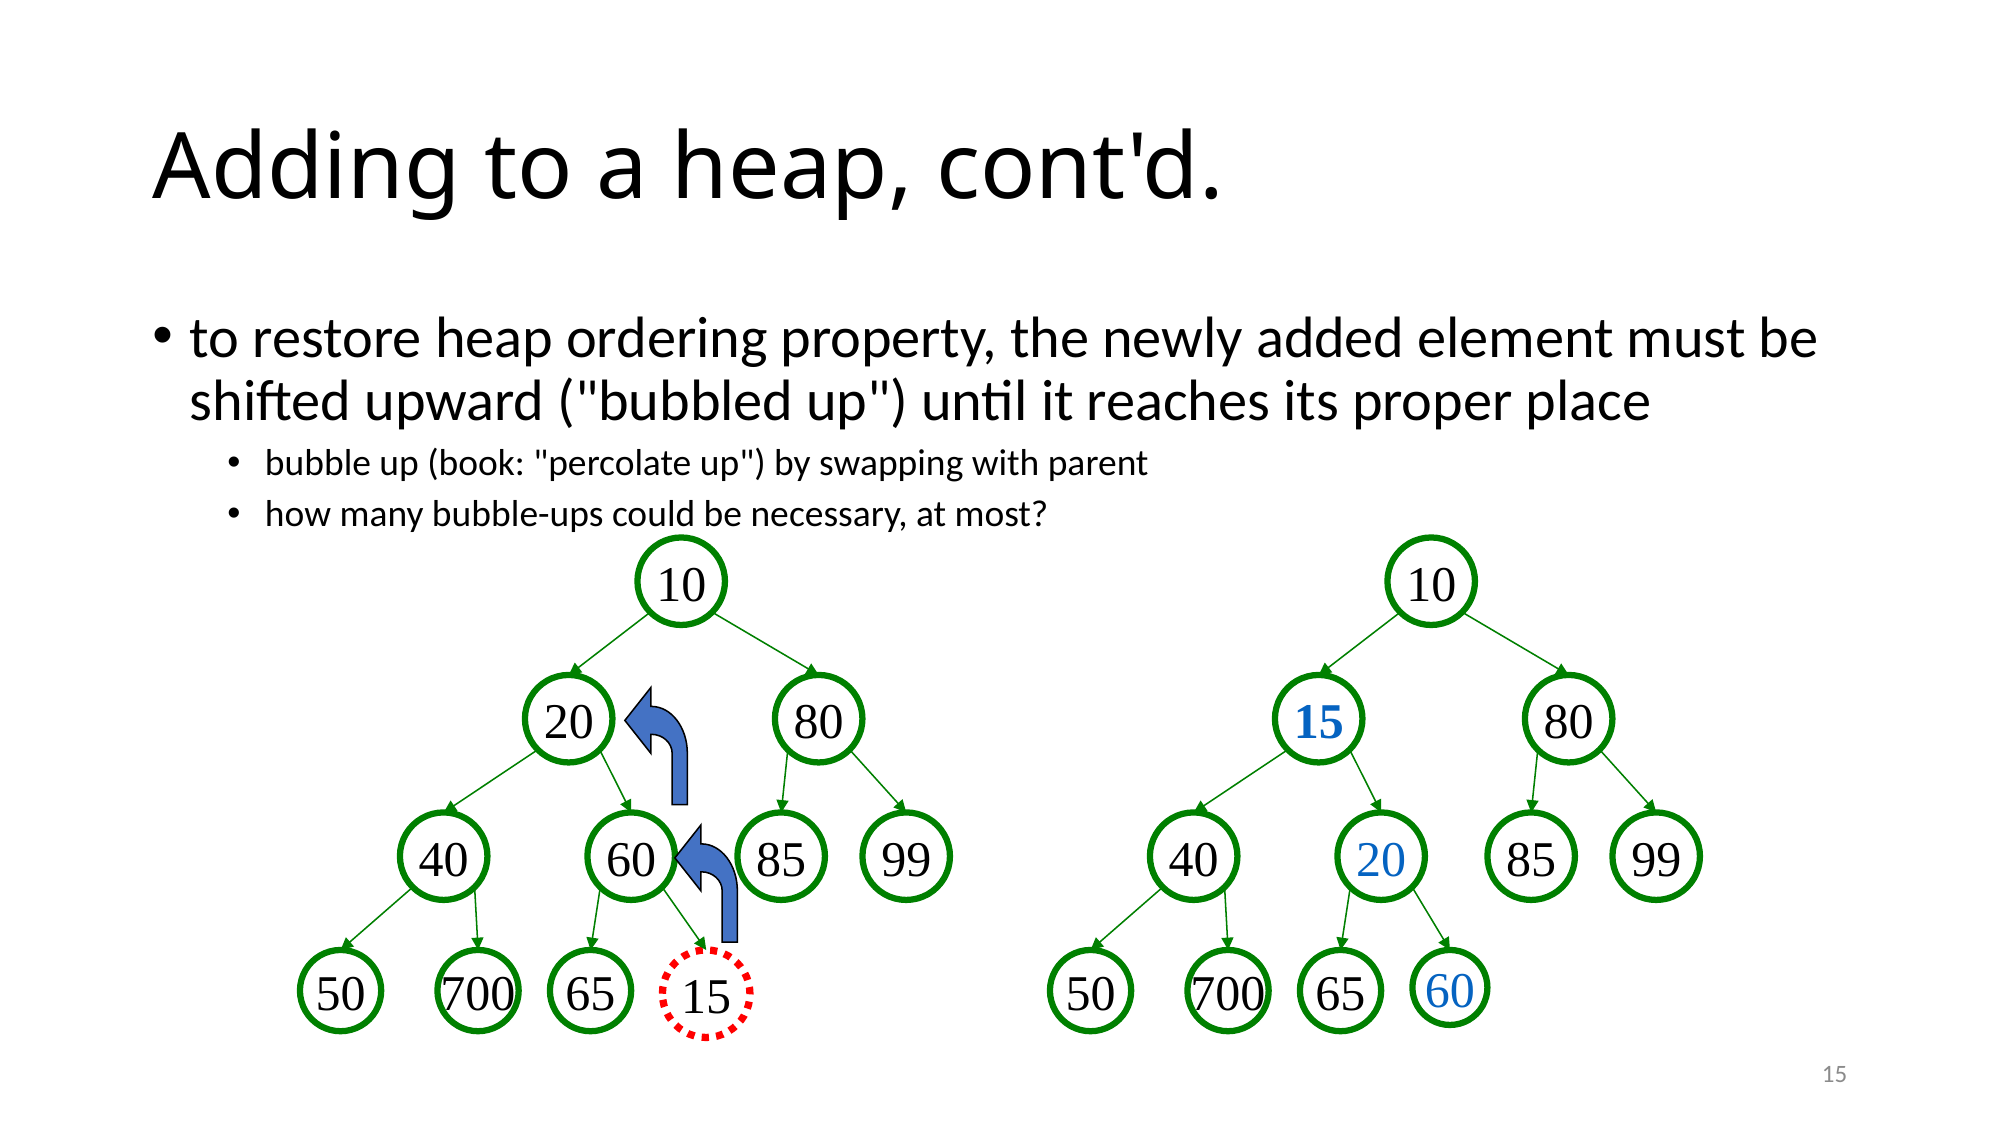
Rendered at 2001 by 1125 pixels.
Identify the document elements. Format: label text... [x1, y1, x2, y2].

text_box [1318, 615, 1401, 672]
text_box 10 [637, 537, 725, 625]
text_box 15 [662, 950, 750, 1038]
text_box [781, 752, 788, 810]
text_box 10 [1387, 537, 1475, 625]
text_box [1340, 890, 1351, 947]
text_box [674, 824, 738, 943]
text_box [849, 752, 907, 810]
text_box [1193, 752, 1288, 810]
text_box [1531, 752, 1538, 810]
title Adding to a heap, cont'd. [137, 59, 1863, 278]
text_box 20 [524, 674, 613, 763]
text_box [599, 752, 632, 810]
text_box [443, 752, 538, 810]
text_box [1349, 752, 1382, 810]
slide_number 15 [1412, 1042, 1863, 1103]
text_box 700 [437, 950, 519, 1032]
text_box 20 [1337, 812, 1425, 900]
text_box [1090, 890, 1163, 947]
text_box 80 [1524, 674, 1613, 763]
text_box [474, 890, 479, 947]
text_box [568, 615, 651, 672]
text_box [712, 615, 819, 672]
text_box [590, 890, 601, 947]
list to restore heap ordering property, the newly added element must be shifted upward ("bubbled up") until it reaches its proper place bubble up (book: "percolate up") by swapping with parent how many bubble-ups could be necessary, at most? [137, 299, 1863, 1014]
text_box 15 [1274, 674, 1363, 763]
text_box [340, 890, 413, 947]
text_box 80 [774, 674, 863, 763]
text_box 65 [1299, 949, 1382, 1032]
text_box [1599, 752, 1657, 810]
text_box [624, 687, 688, 805]
text_box 85 [1487, 812, 1575, 900]
text_box 99 [862, 812, 950, 900]
text_box 50 [1049, 949, 1132, 1032]
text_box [1224, 890, 1229, 947]
text_box 50 [299, 949, 382, 1032]
text_box 60 [587, 812, 675, 900]
text_box 65 [549, 949, 632, 1032]
text_box 40 [399, 812, 488, 900]
text_box 700 [1187, 950, 1269, 1032]
text_box 60 [1412, 949, 1488, 1025]
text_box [662, 890, 707, 947]
text_box 85 [737, 812, 825, 900]
text_box 40 [1149, 812, 1238, 900]
text_box 99 [1612, 812, 1700, 900]
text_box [1412, 890, 1450, 947]
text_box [1462, 615, 1569, 672]
